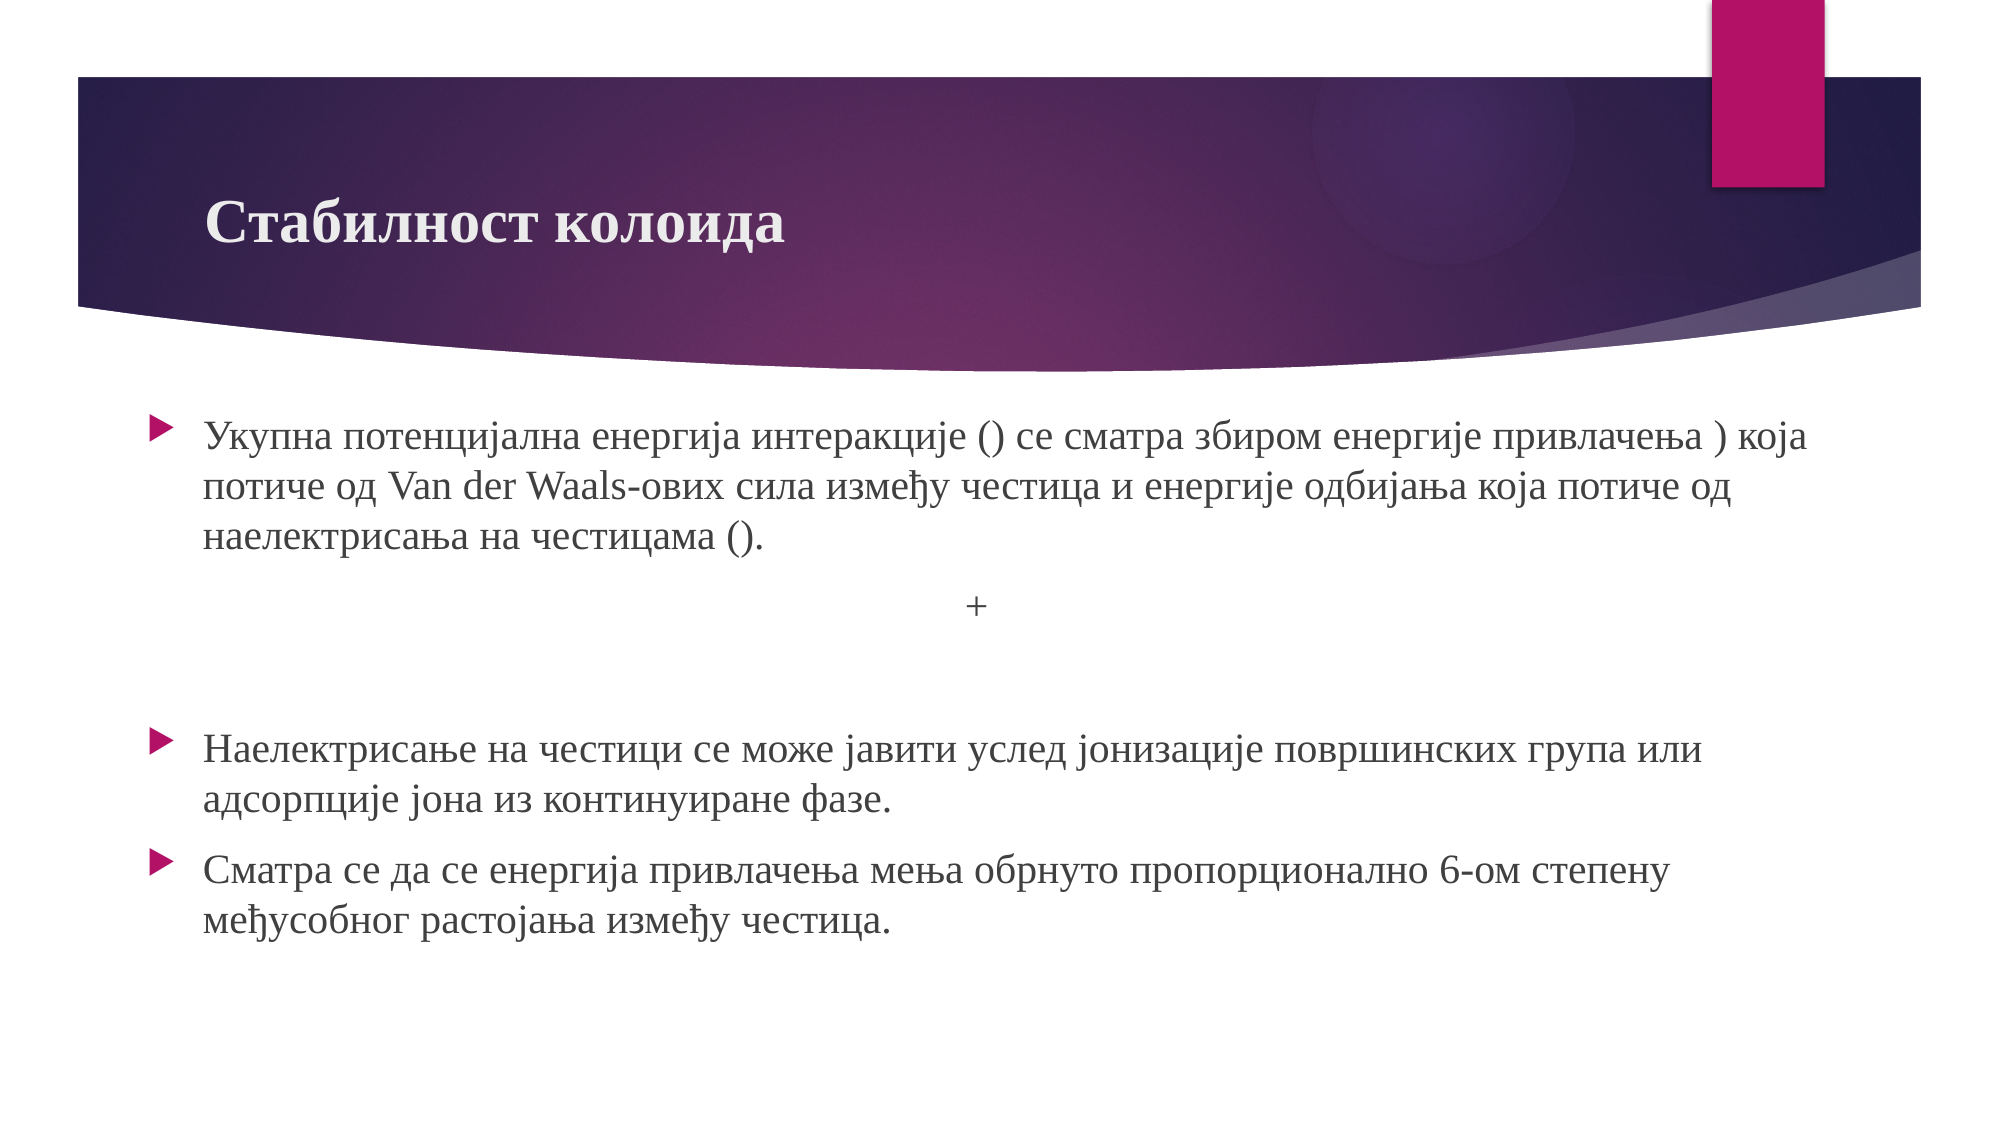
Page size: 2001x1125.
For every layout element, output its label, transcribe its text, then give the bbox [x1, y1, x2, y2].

title Стабилност колоида [189, 159, 1627, 276]
